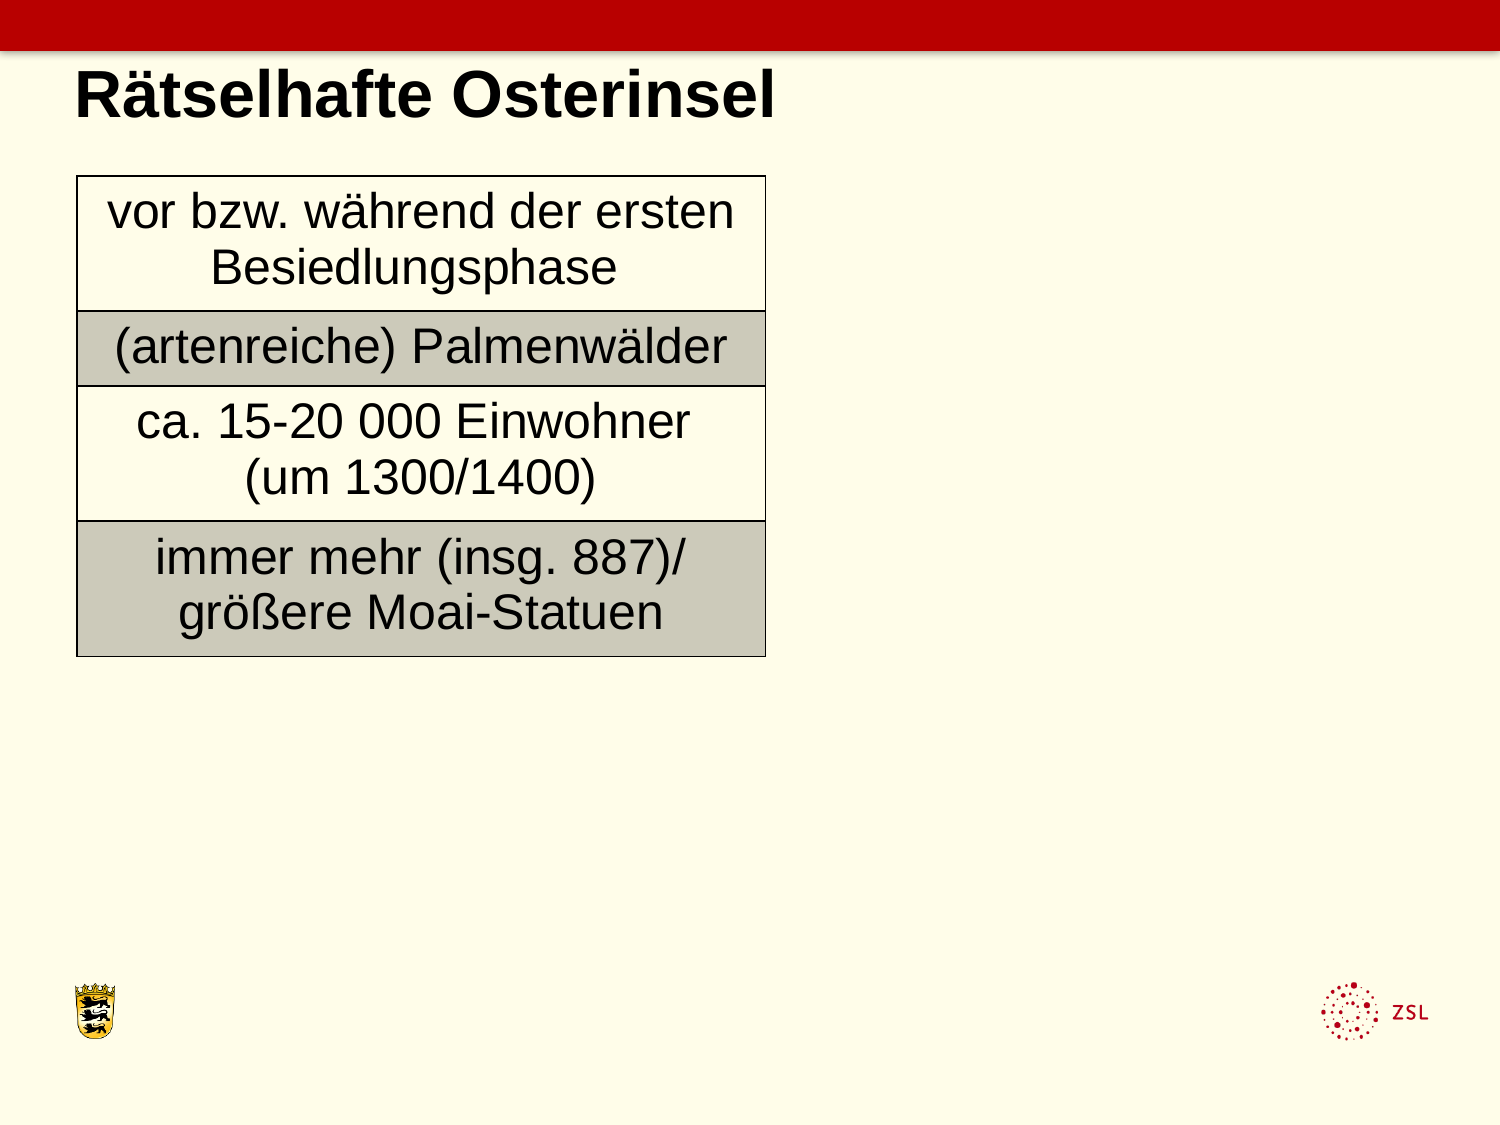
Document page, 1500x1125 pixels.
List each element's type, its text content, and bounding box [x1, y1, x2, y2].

table_header vor bzw. während der ersten Besiedlungsphase [78, 177, 765, 310]
picture [1320, 981, 1429, 1041]
text_box Rätselhafte Osterinsel [59, 43, 1444, 199]
table_cell ca. 15-20 000 Einwohner (um 1300/1400) [78, 387, 765, 520]
table_cell immer mehr (insg. 887)/ größere Moai-Statuen [78, 522, 765, 656]
picture [73, 981, 117, 1041]
table_cell (artenreiche) Palmenwälder [78, 312, 765, 385]
